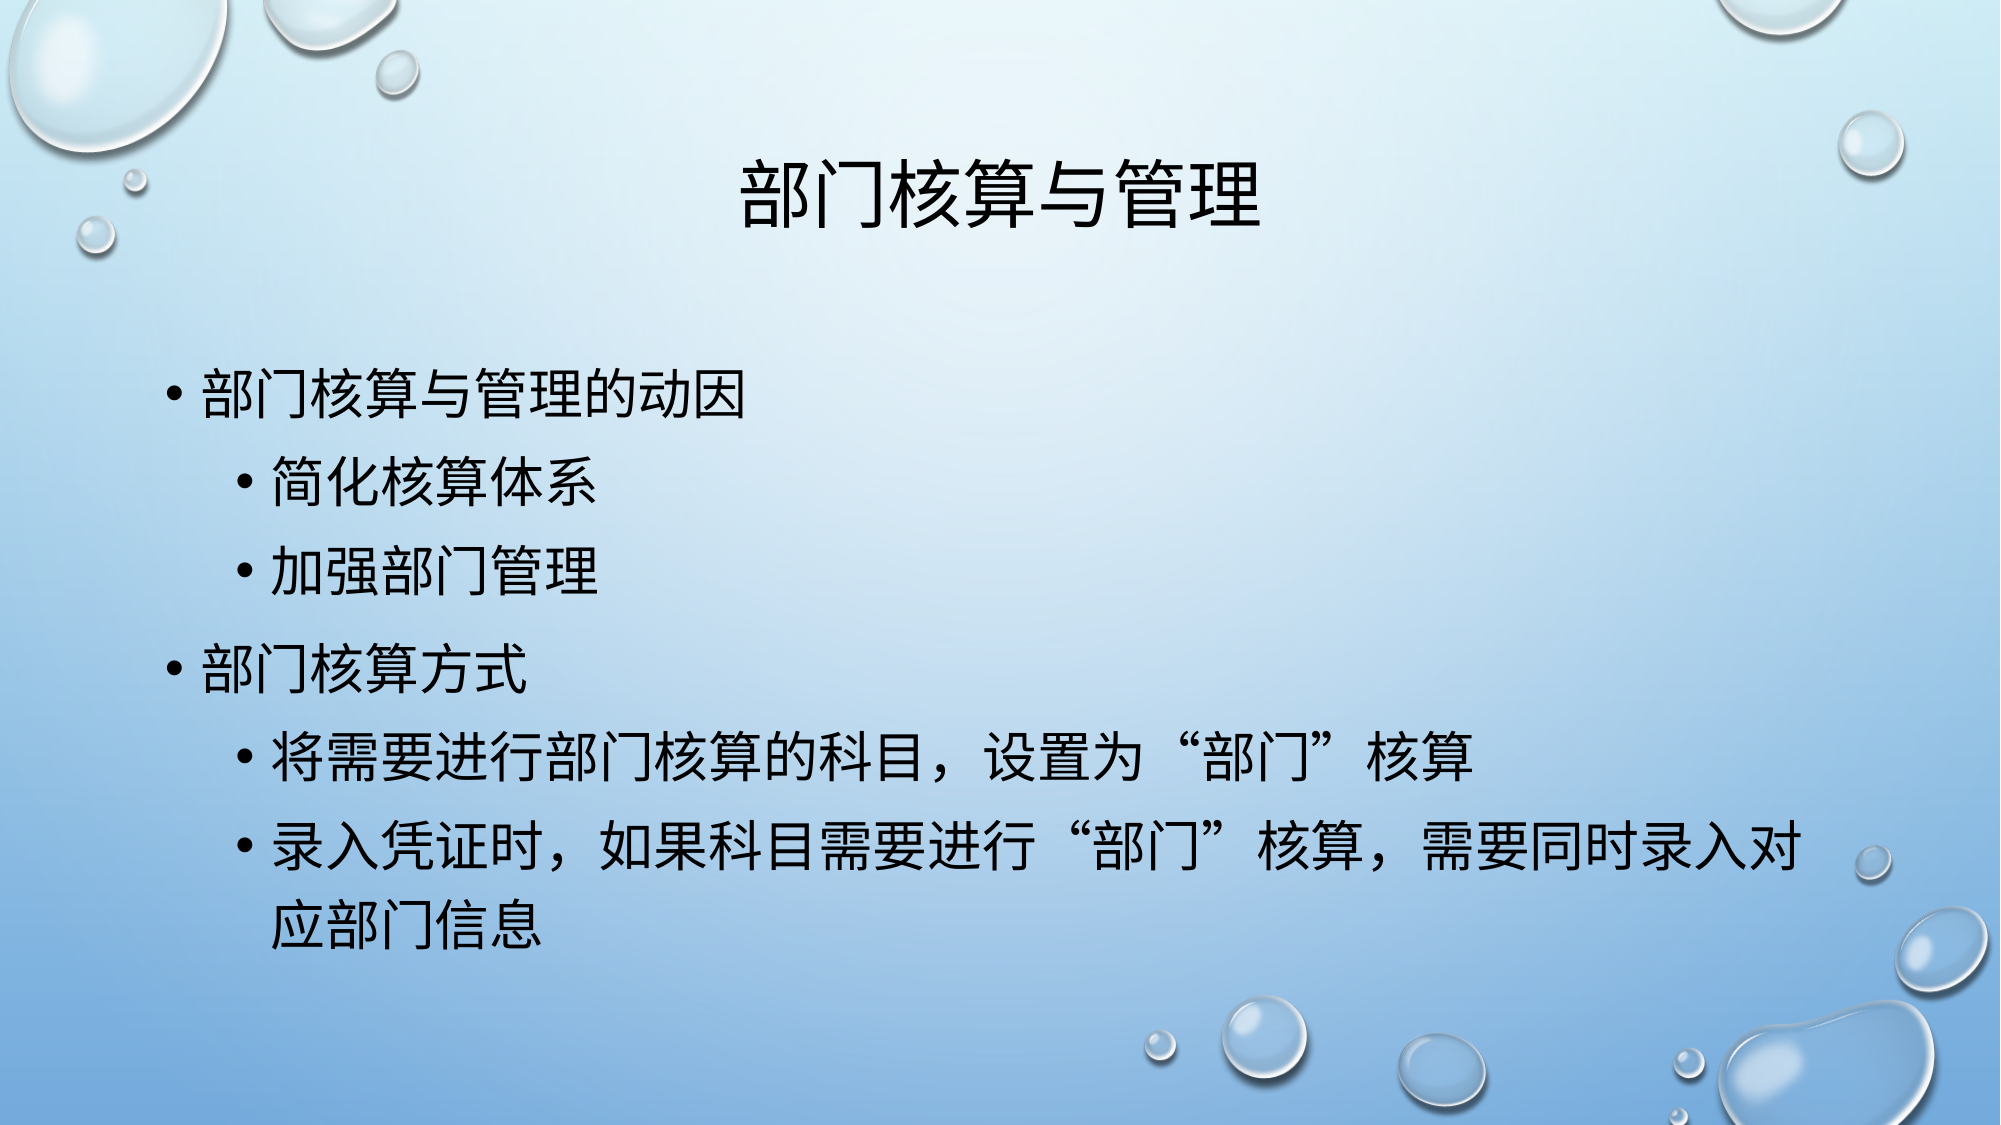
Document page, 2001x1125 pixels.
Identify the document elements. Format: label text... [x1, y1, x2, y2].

list 部门核算与管理的动因 简化核算体系 加强部门管理 部门核算方式 将需要进行部门核算的科目，设置为“部门”核算 录入凭证时，如果科目需要进行“部门”核算，需要同时录入对应部门信息 [149, 339, 1850, 966]
picture [0, 0, 2000, 1125]
title 部门核算与管理 [149, 67, 1851, 329]
